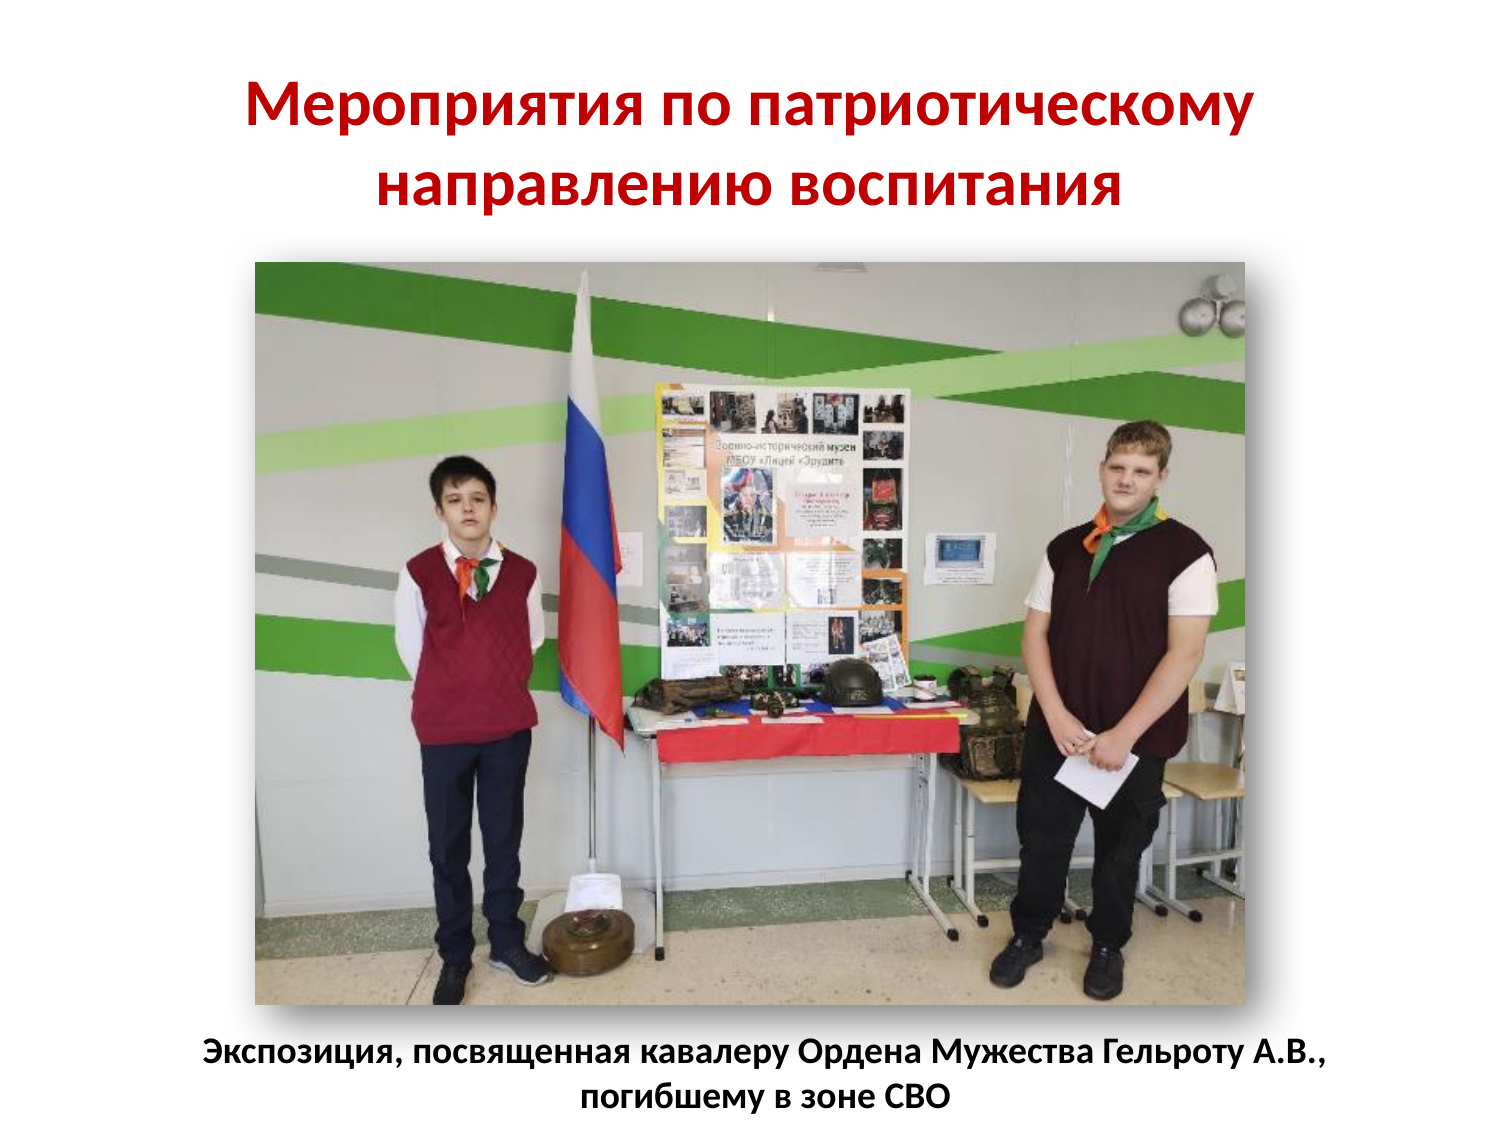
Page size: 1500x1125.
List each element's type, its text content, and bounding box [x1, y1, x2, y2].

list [254, 262, 1246, 1006]
text_box Экспозиция, посвященная кавалеру Ордена Мужества Гельроту А.В., погибшему в зоне СВО [187, 1018, 1343, 1124]
title Мероприятия по патриотическому направлению воспитания [75, 45, 1425, 233]
